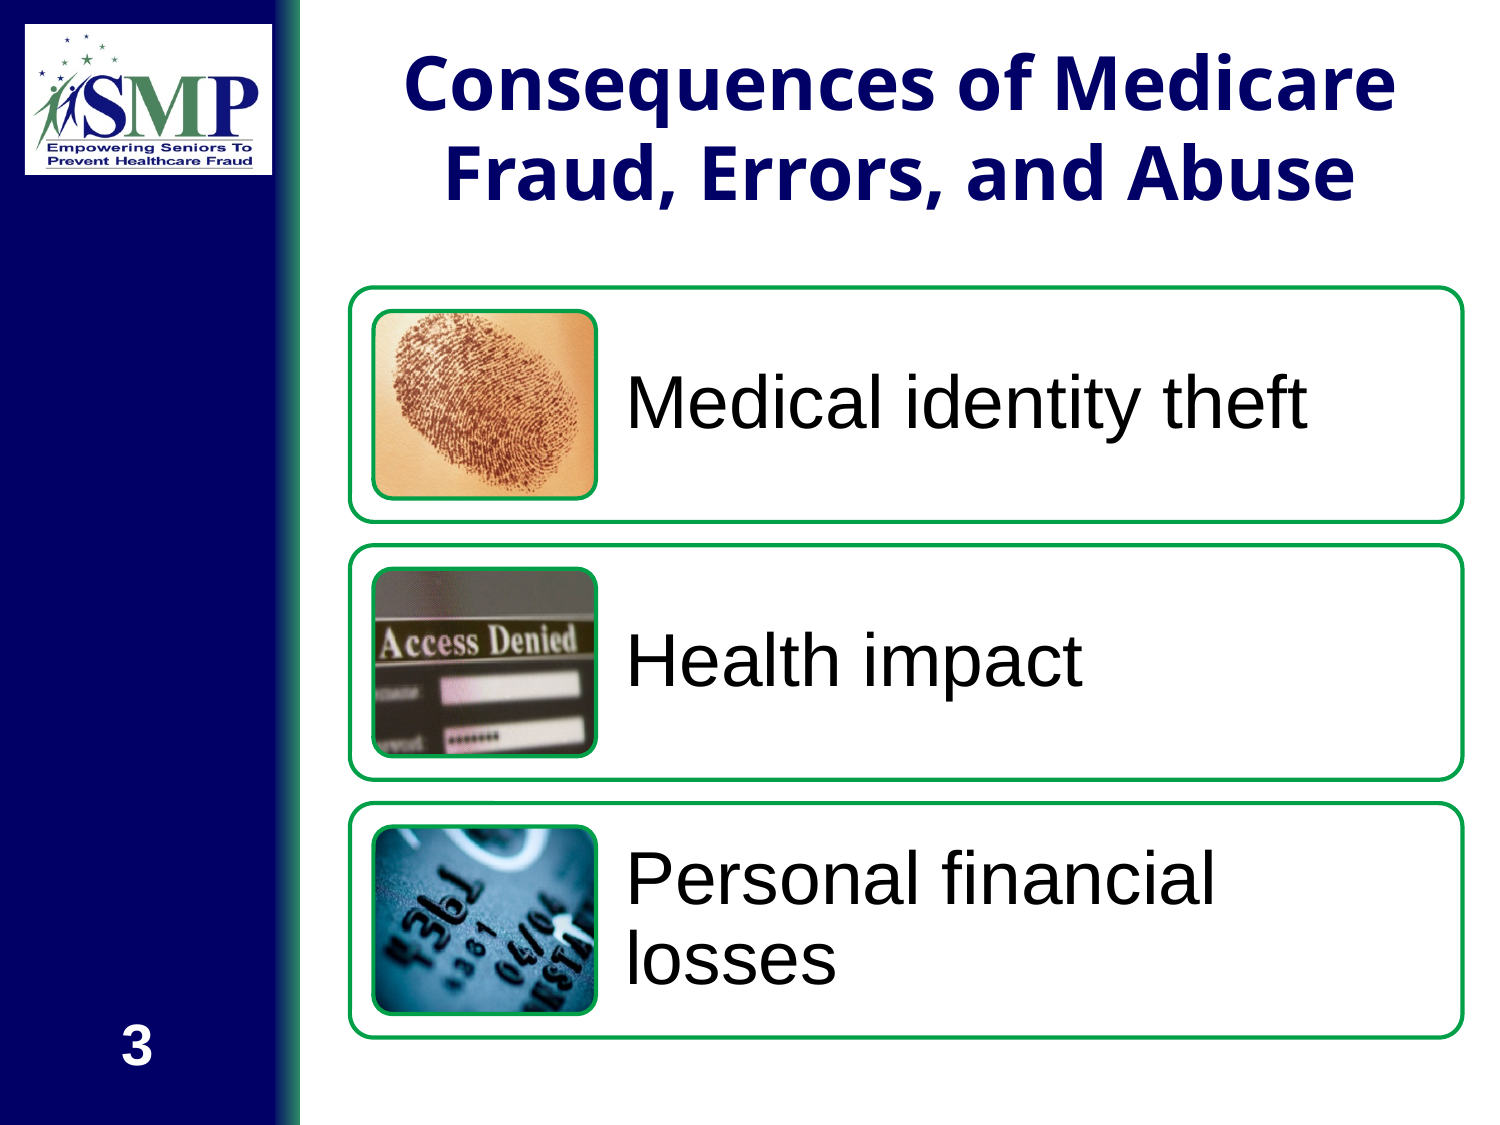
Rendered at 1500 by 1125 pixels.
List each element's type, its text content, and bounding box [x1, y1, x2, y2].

title Consequences of Medicare Fraud, Errors, and Abuse [300, 37, 1500, 213]
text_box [349, 287, 1463, 1038]
slide_number 3 [0, 999, 276, 1076]
picture [24, 24, 273, 175]
